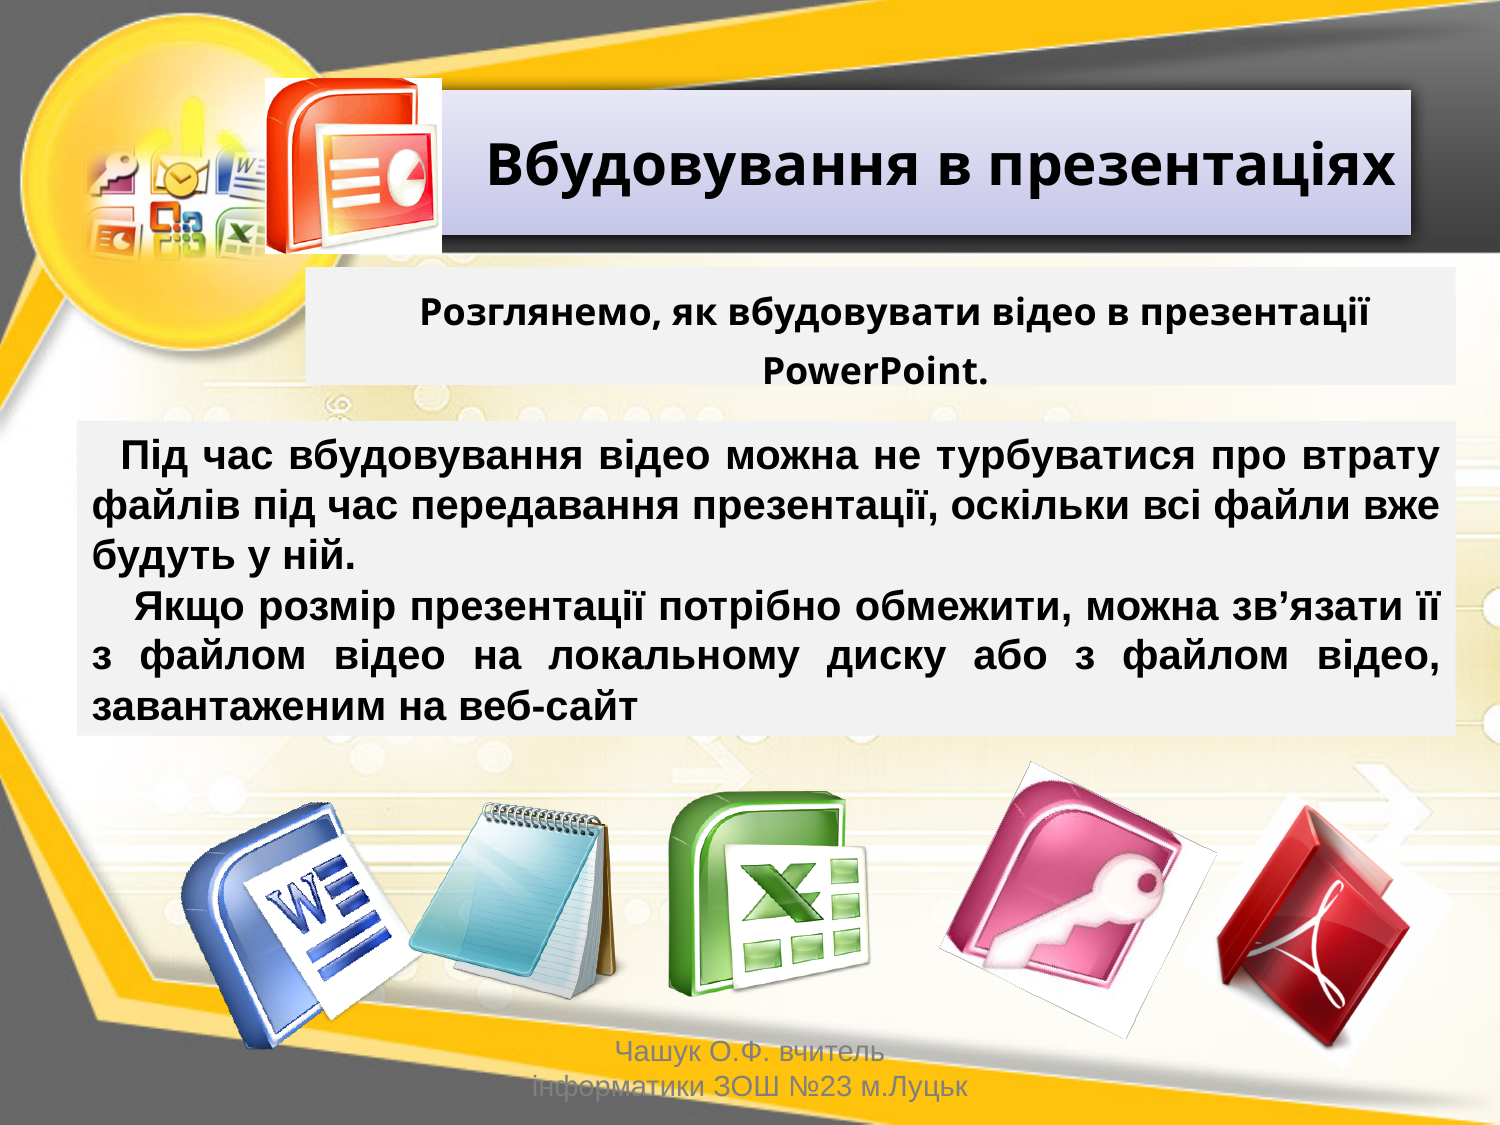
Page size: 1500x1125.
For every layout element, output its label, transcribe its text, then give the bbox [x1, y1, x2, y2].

picture [0, 0, 1500, 1125]
footer Чашук О.Ф. вчитель інформатики ЗОШ №23 м.Луцьк [512, 1024, 988, 1103]
title Вбудовування в презентаціях [446, 89, 1412, 236]
list Розглянемо, як вбудовувати відео в презентації PowerPoint. [305, 267, 1456, 386]
text_box Під час вбудовування відео можна не турбуватися про втрату файлів під час передавання презентації, оскільки всі файли вже будуть у ній. Якщо розмір презентації потрібно обмежити, можна зв’язати її з файлом відео на локальному диску або з файлом відео, завантаженим на веб-сайт [76, 420, 1456, 736]
